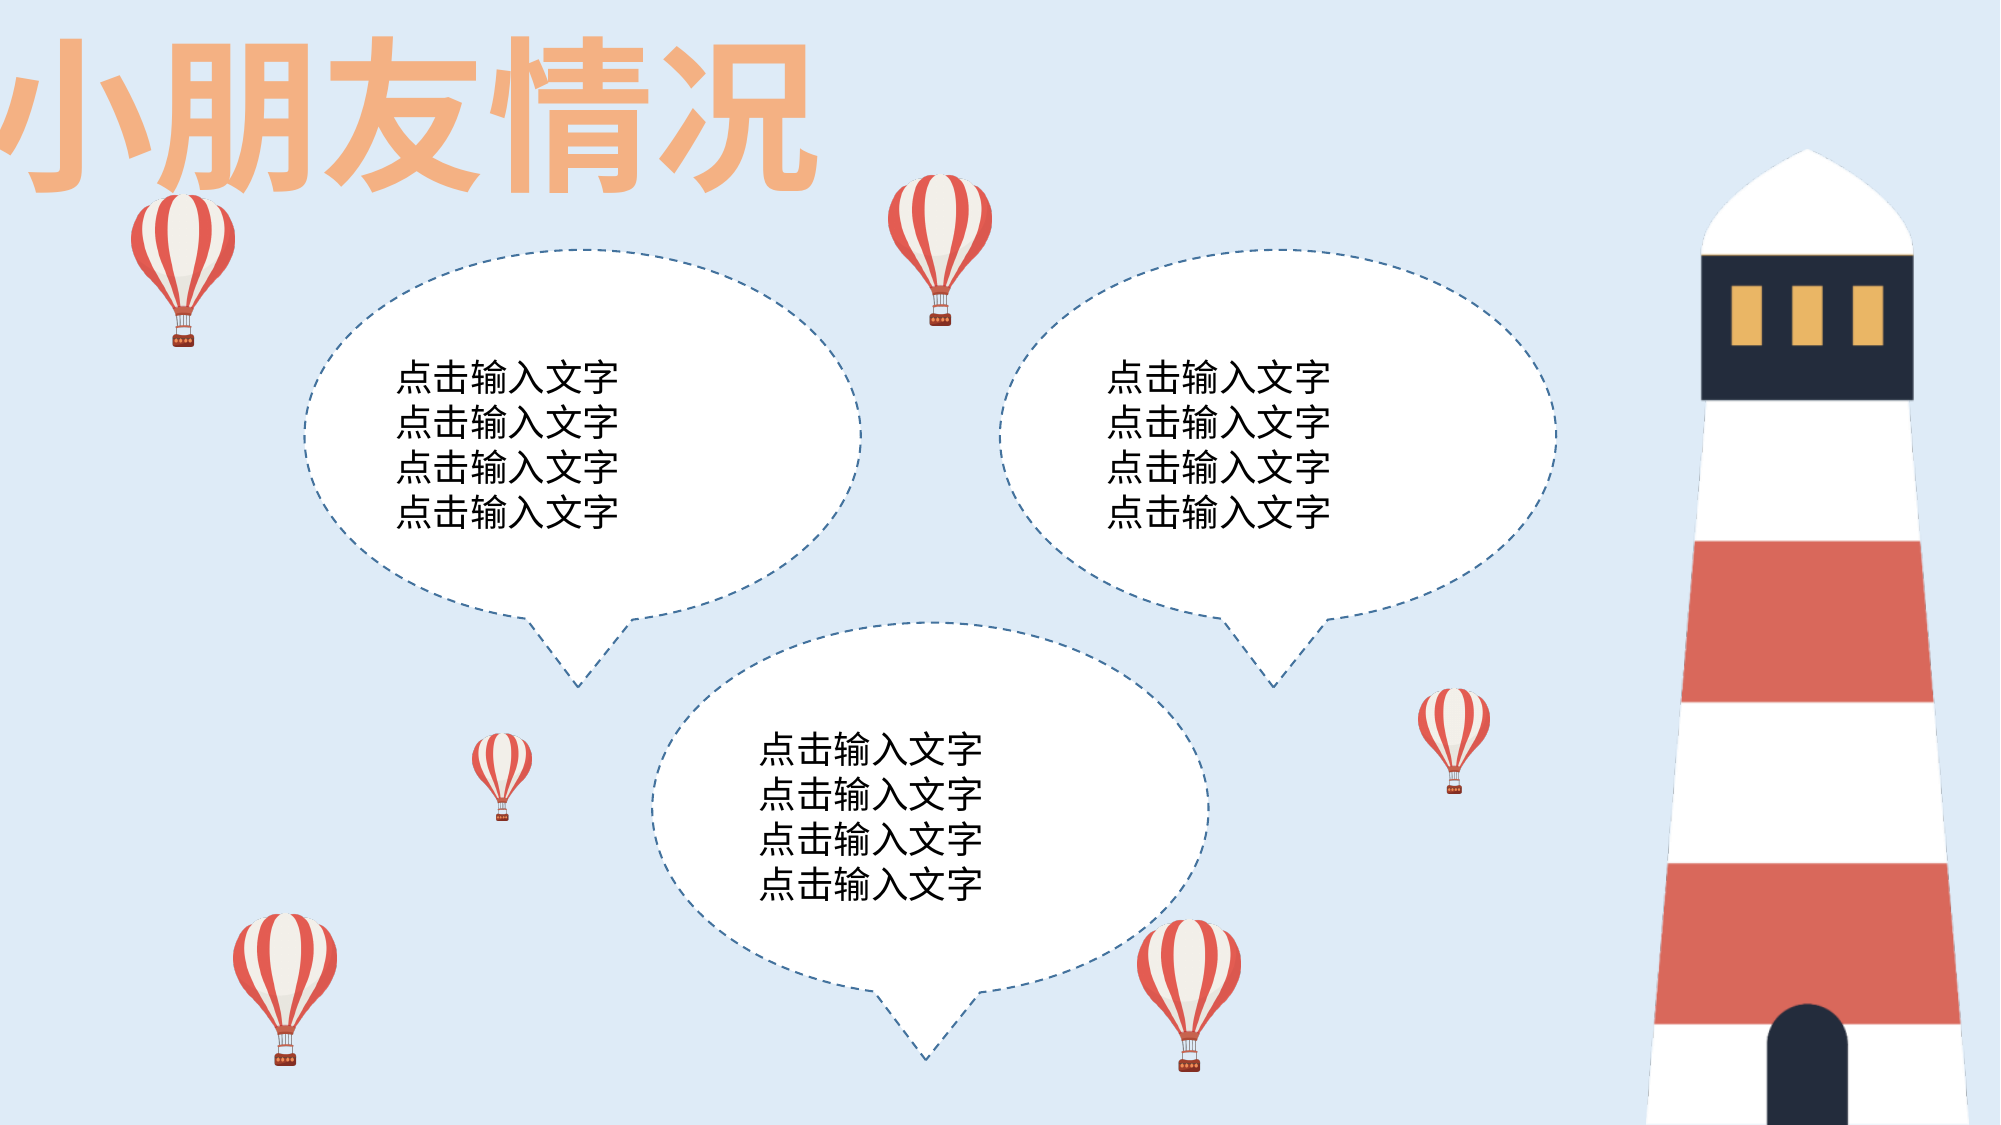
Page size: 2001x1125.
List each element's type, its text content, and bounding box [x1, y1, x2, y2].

text_box 点击输入文字 点击输入文字 点击输入文字 点击输入文字 [380, 346, 636, 586]
picture [1646, 149, 1969, 1125]
picture [1417, 688, 1490, 794]
text_box [998, 248, 1558, 689]
picture [471, 733, 532, 821]
picture [131, 194, 235, 347]
text_box 点击输入文字 点击输入文字 点击输入文字 点击输入文字 [744, 718, 999, 959]
picture [233, 913, 337, 1066]
text_box 点击输入文字 点击输入文字 点击输入文字 点击输入文字 [1091, 346, 1347, 586]
picture [888, 174, 992, 326]
text_box [303, 248, 862, 689]
text_box 小朋友情况 [0, 4, 1123, 220]
text_box [651, 621, 1210, 1061]
picture [1137, 919, 1241, 1072]
